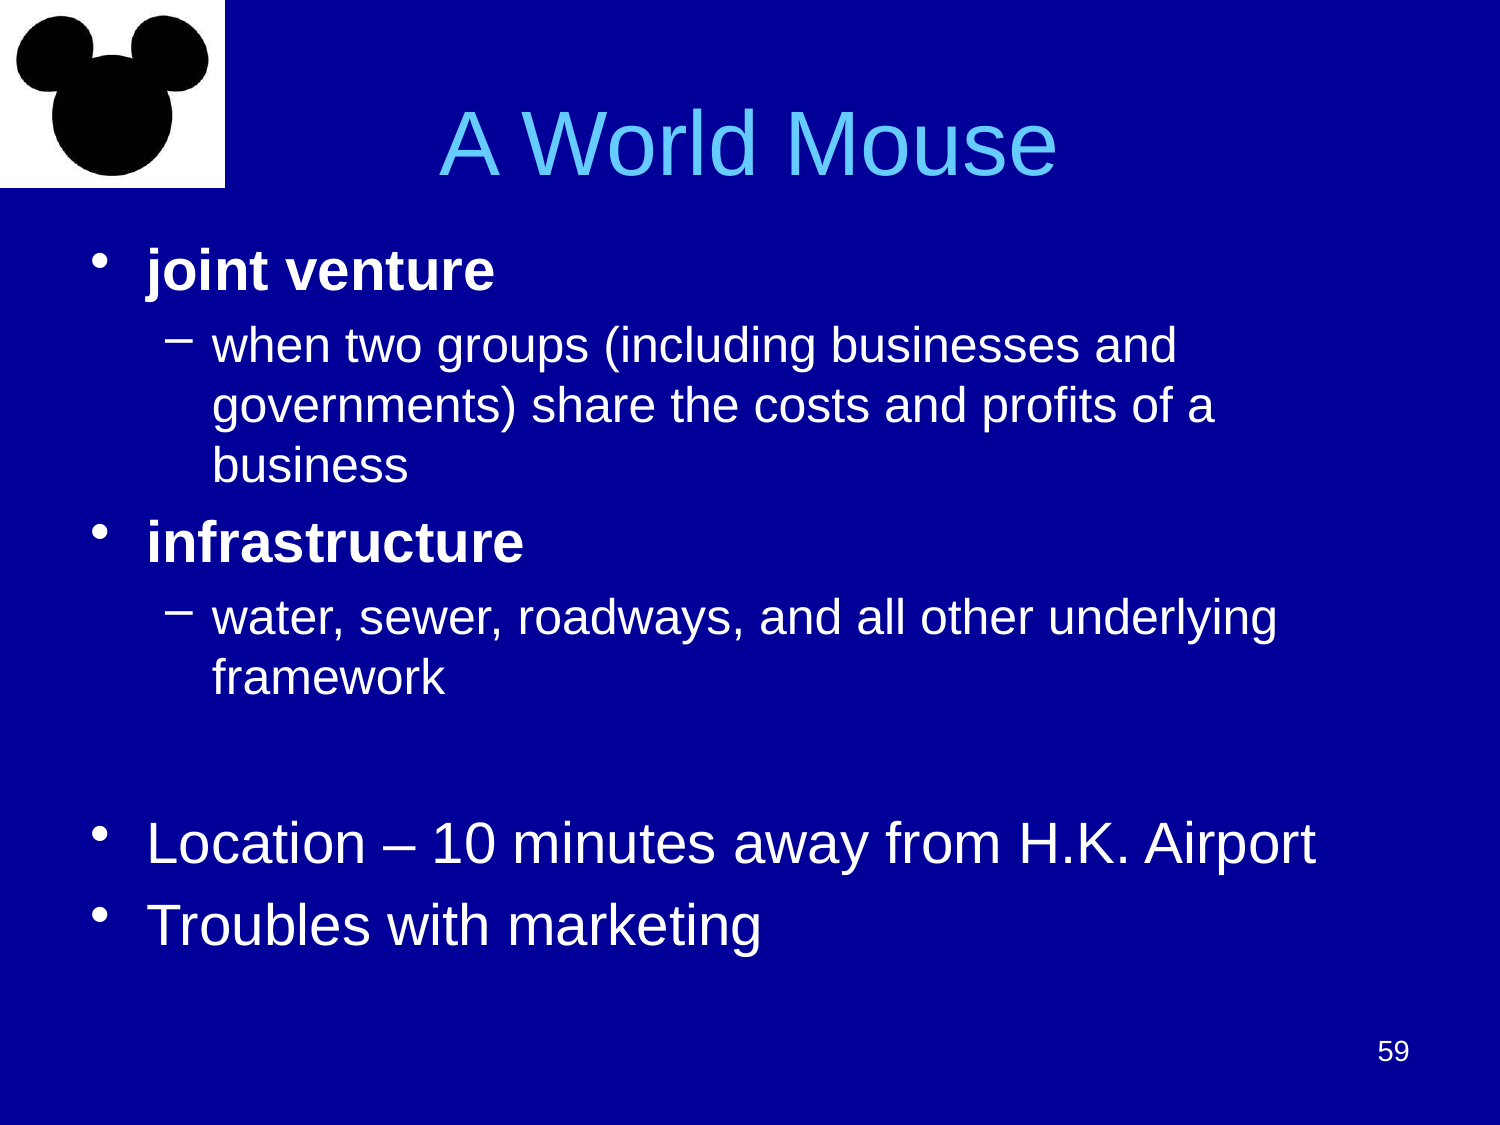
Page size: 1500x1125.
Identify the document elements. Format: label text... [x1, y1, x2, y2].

title A World Mouse [74, 44, 1426, 224]
picture [0, 0, 226, 188]
slide_number 59 [1074, 1024, 1425, 1103]
list joint venture when two groups (including businesses and governments) share the costs and profits of a business infrastructure water, sewer, roadways, and all other underlying framework Location – 10 minutes away from H.K. Airport Troubles with marketing [74, 224, 1426, 1006]
